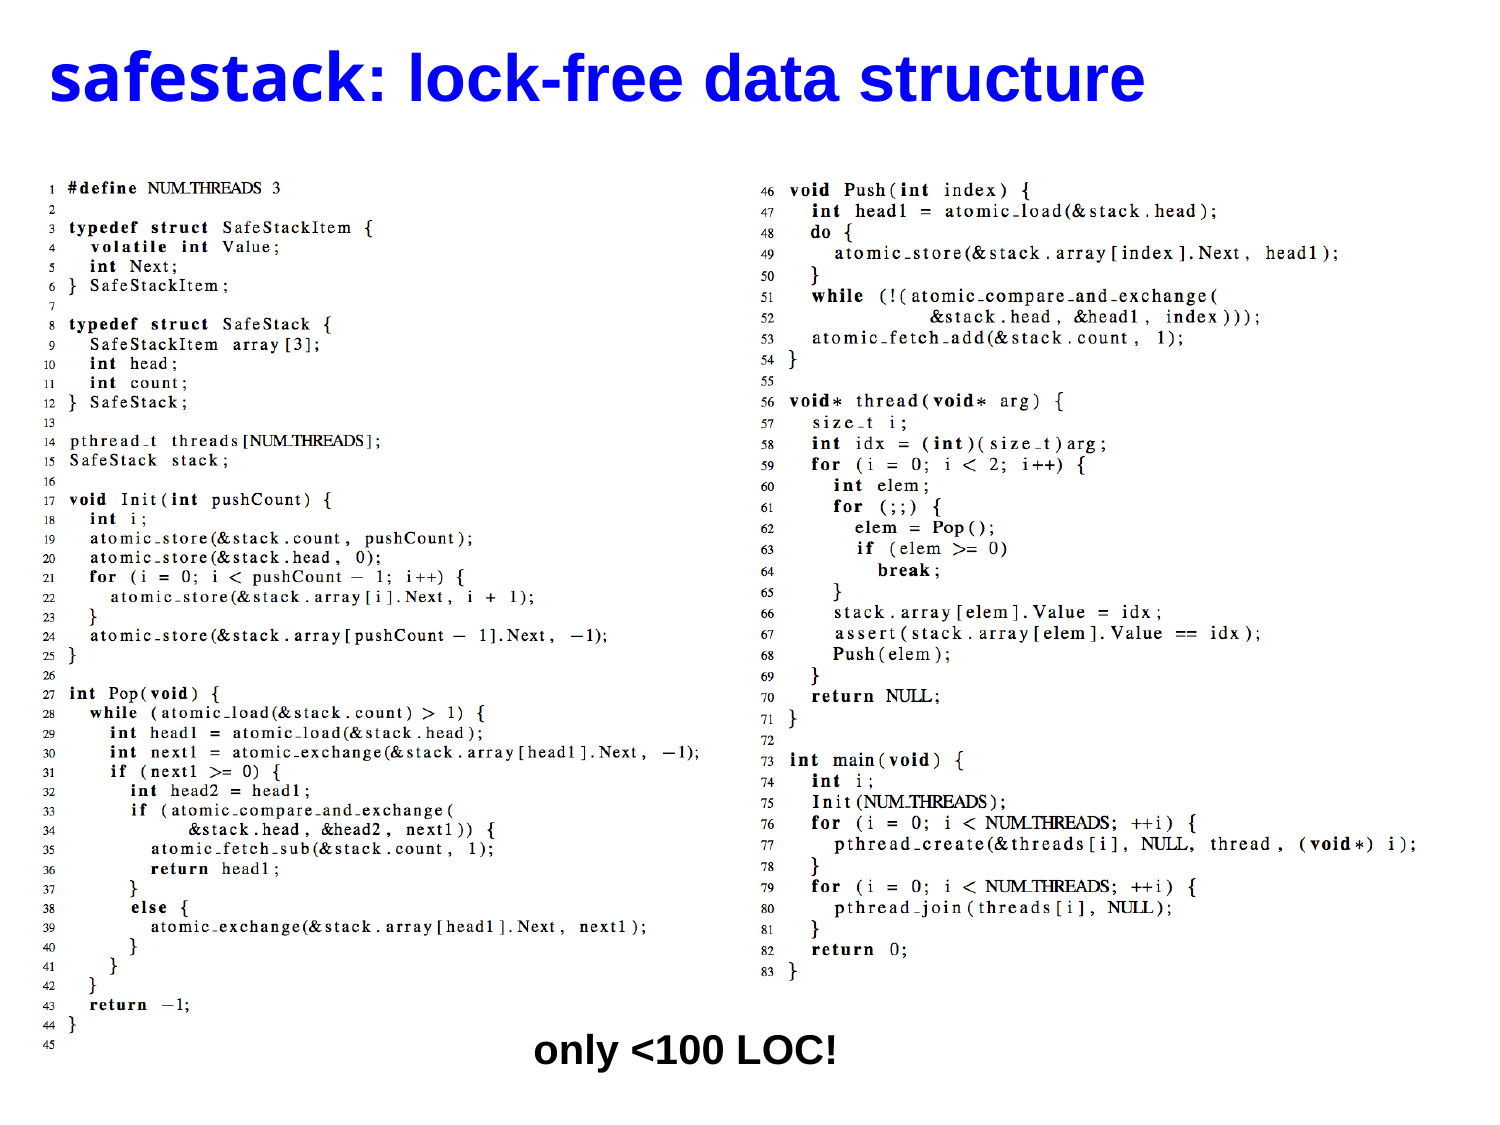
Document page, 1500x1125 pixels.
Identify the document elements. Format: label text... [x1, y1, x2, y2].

title safestack: lock-free data structure [0, 0, 1500, 150]
picture [750, 182, 1426, 992]
text_box only <100 LOC! [403, 1007, 969, 1101]
picture [36, 160, 724, 1054]
